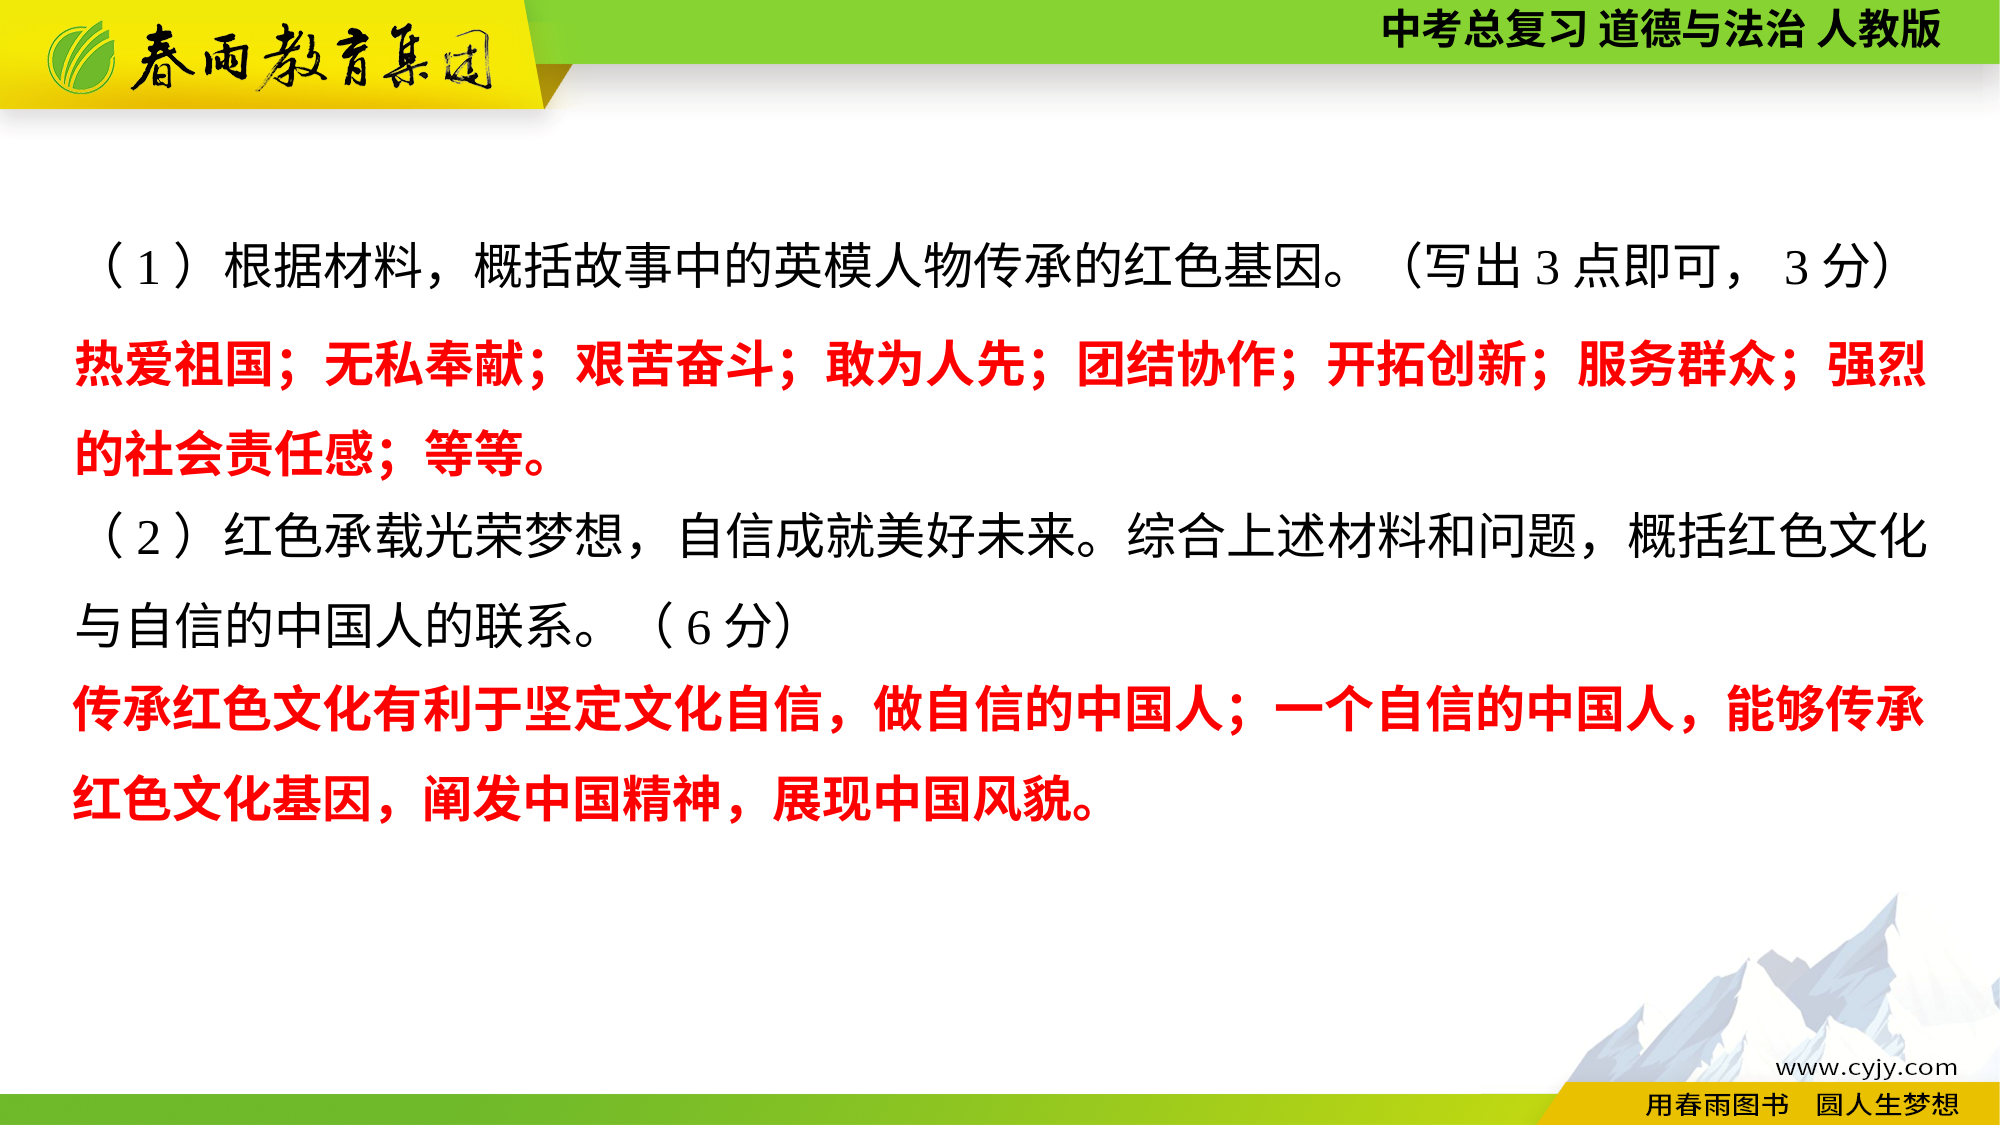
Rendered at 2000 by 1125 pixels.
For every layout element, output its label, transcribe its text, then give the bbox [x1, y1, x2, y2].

text_box 传承红色文化有利于坚定文化自信，做自信的中国人；一个自信的中国人，能够传承红色文化基因，阐发中国精神，展现中国风貌。 [57, 640, 1942, 836]
list （1）根据材料，概括故事中的英模人物传承的红色基因。（写出3点即可，3分） [59, 196, 1944, 292]
text_box 热爱祖国；无私奉献；艰苦奋斗；敢为人先；团结协作；开拓创新；服务群众；强烈的社会责任感；等等。 [59, 295, 1944, 467]
text_box （2）红色承载光荣梦想，自信成就美好未来。综合上述材料和问题，概括红色文化与自信的中国人的联系。（6分） [59, 467, 1944, 663]
picture [0, 0, 2000, 1125]
